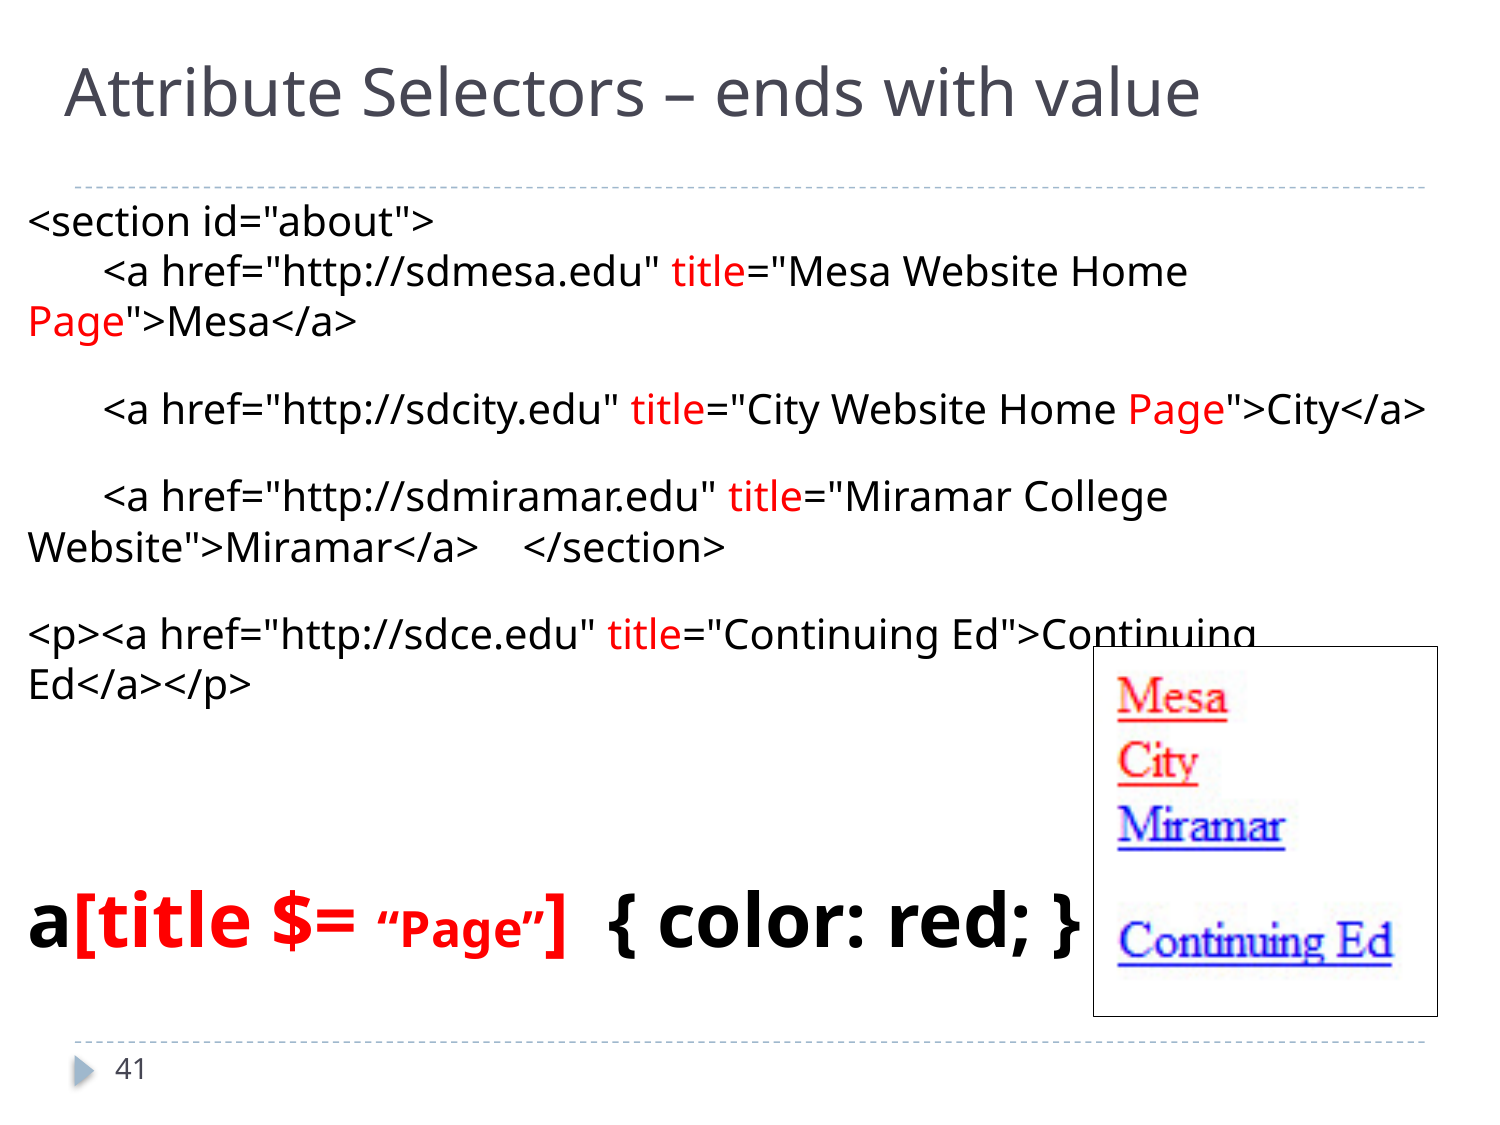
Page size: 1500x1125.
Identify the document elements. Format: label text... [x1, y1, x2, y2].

list <section id="about"> <a href="http://sdmesa.edu" title="Mesa Website Home Page">Mesa</a> <a href="http://sdcity.edu" title="City Website Home Page">City</a> <a href="http://sdmiramar.edu" title="Miramar College Website">Miramar</a> </section> <p><a href="http://sdce.edu" title="Continuing Ed">Continuing Ed</a></p> a[title $= “Page”] { color: red; } [12, 187, 1475, 1050]
picture [1093, 646, 1438, 1016]
slide_number 41 [100, 1050, 426, 1103]
title Attribute Selectors – ends with value [50, 37, 1400, 138]
